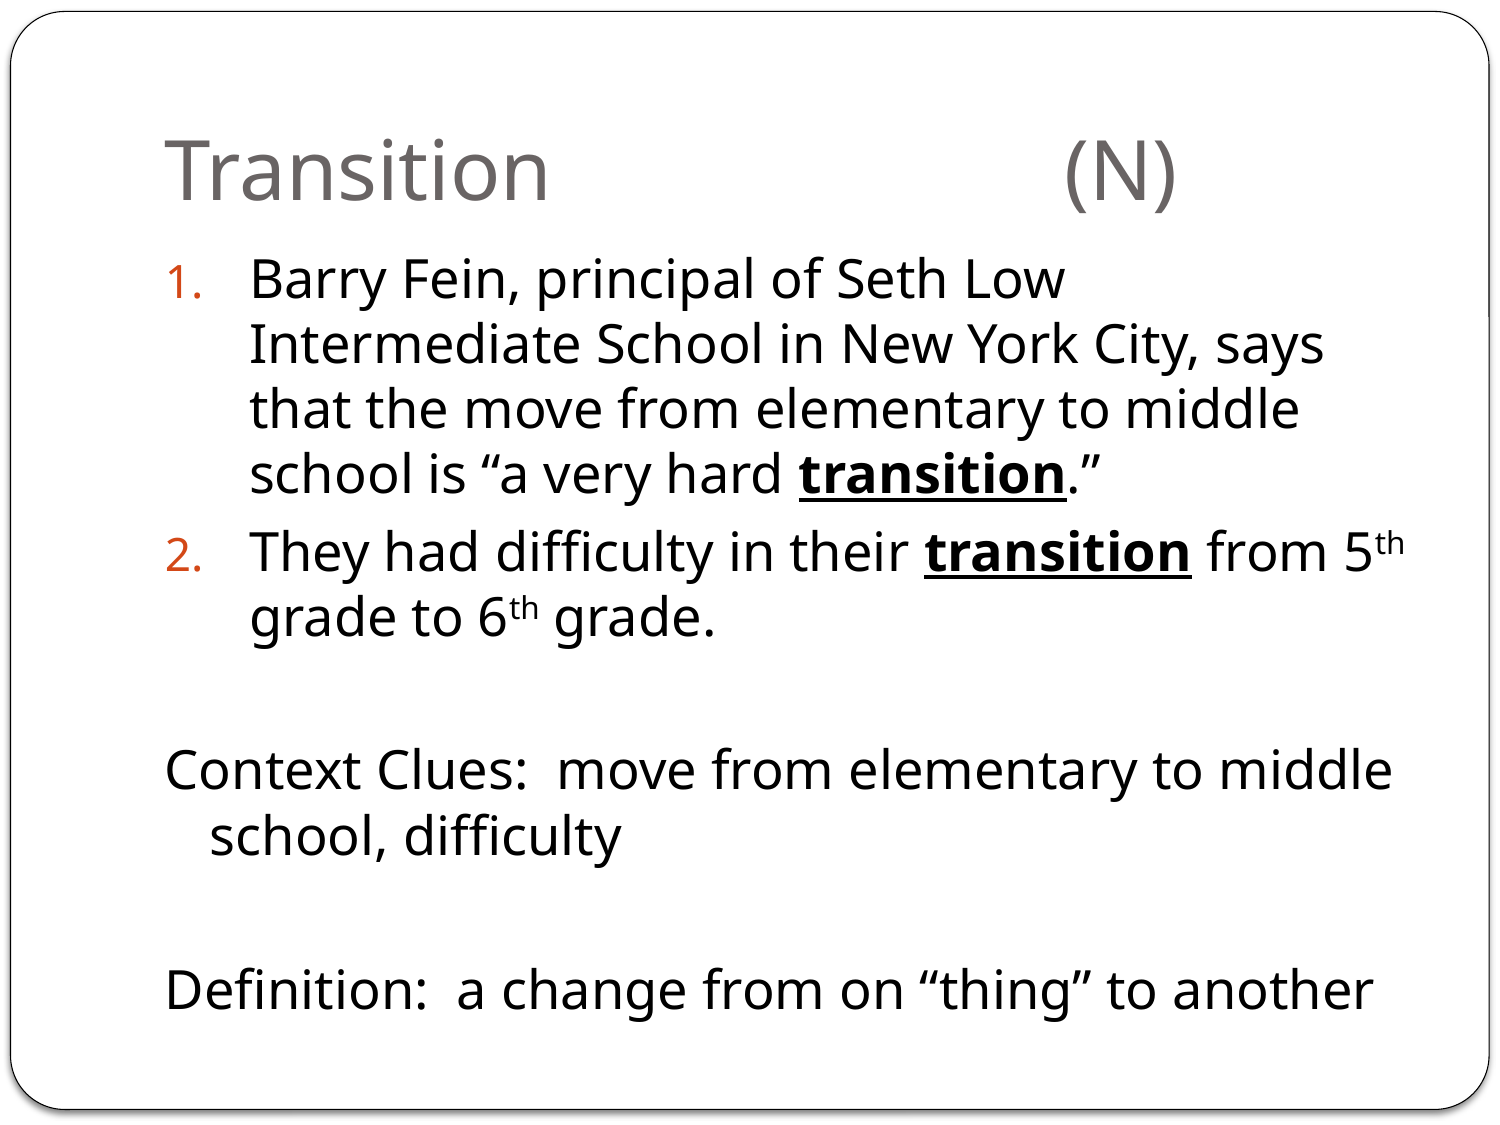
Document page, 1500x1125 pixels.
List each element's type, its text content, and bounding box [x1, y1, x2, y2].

title Transition (N) [150, 45, 1425, 233]
list Barry Fein, principal of Seth Low Intermediate School in New York City, says that the move from elementary to middle school is “a very hard transition.” They had difficulty in their transition from 5th grade to 6th grade. Context Clues: move from elementary to middle school, difficulty Definition: a change from on “thing” to another [150, 237, 1425, 988]
